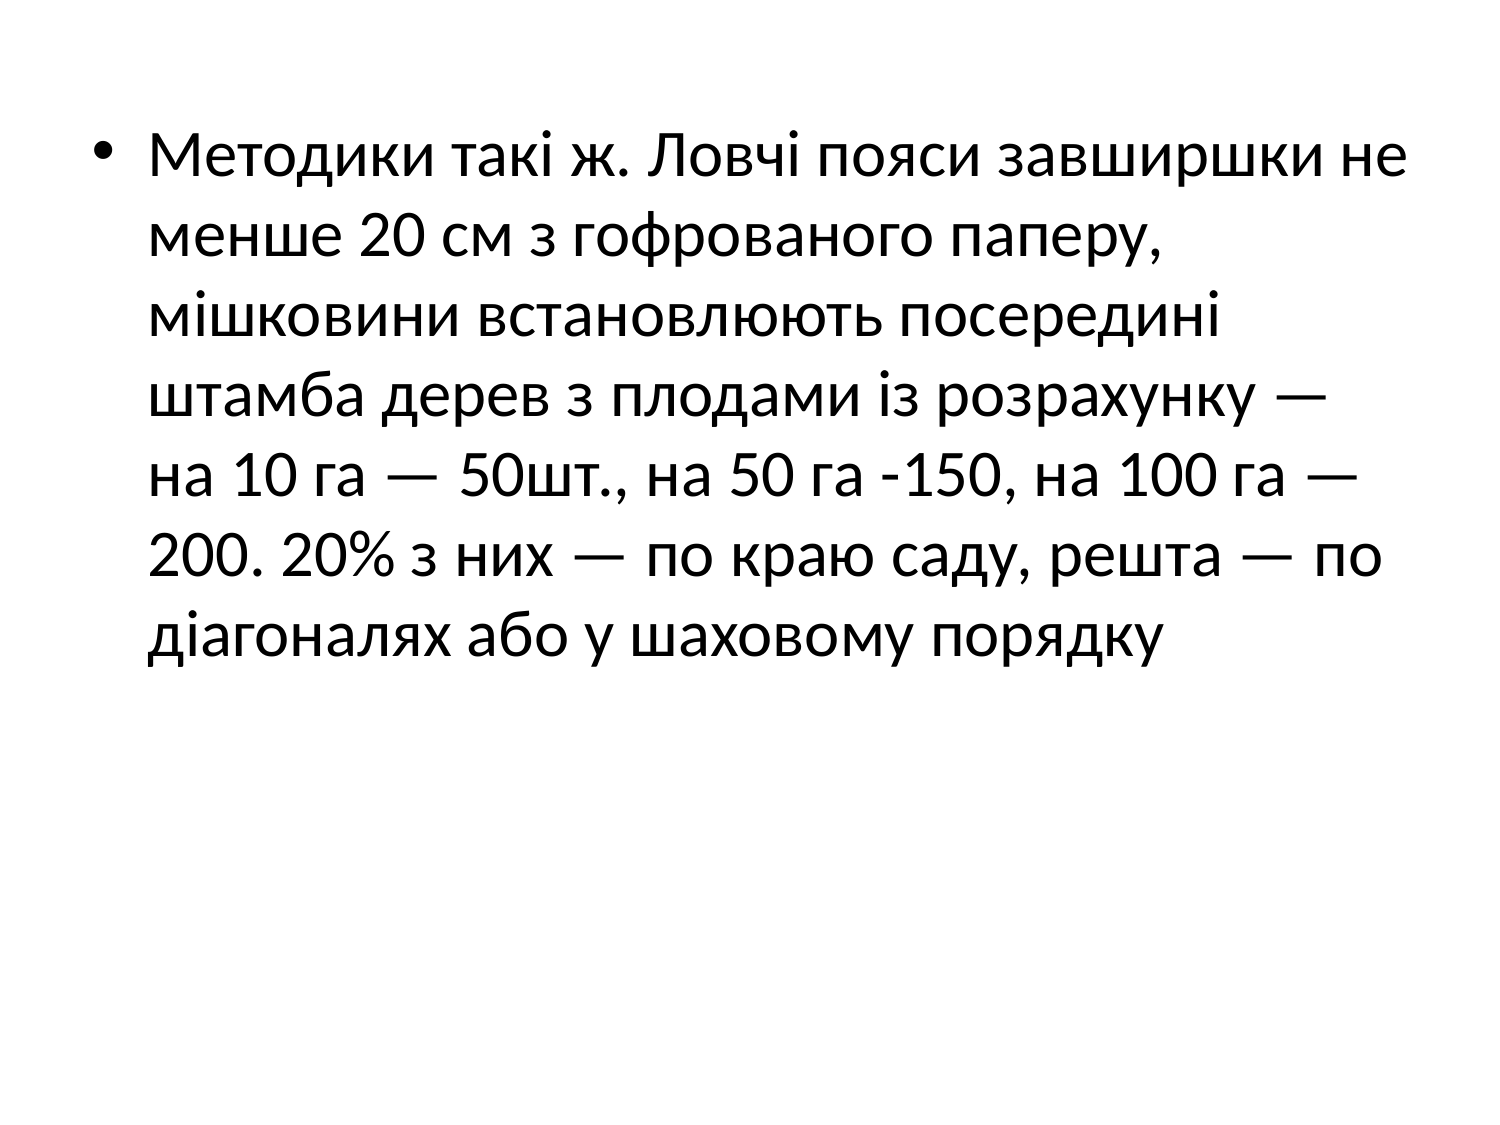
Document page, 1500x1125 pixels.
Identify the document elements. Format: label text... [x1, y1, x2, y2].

list Методики такі ж. Ловчі пояси завширшки не менше 20 см з гофрованого паперу, мішковини встановлюють посередині штамба дерев з плодами із розрахунку — на 10 га — 50шт., на 50 га -150, на 100 га — 200. 20% з них — по краю саду, решта — по діагоналях або у шаховому порядку [76, 101, 1427, 845]
